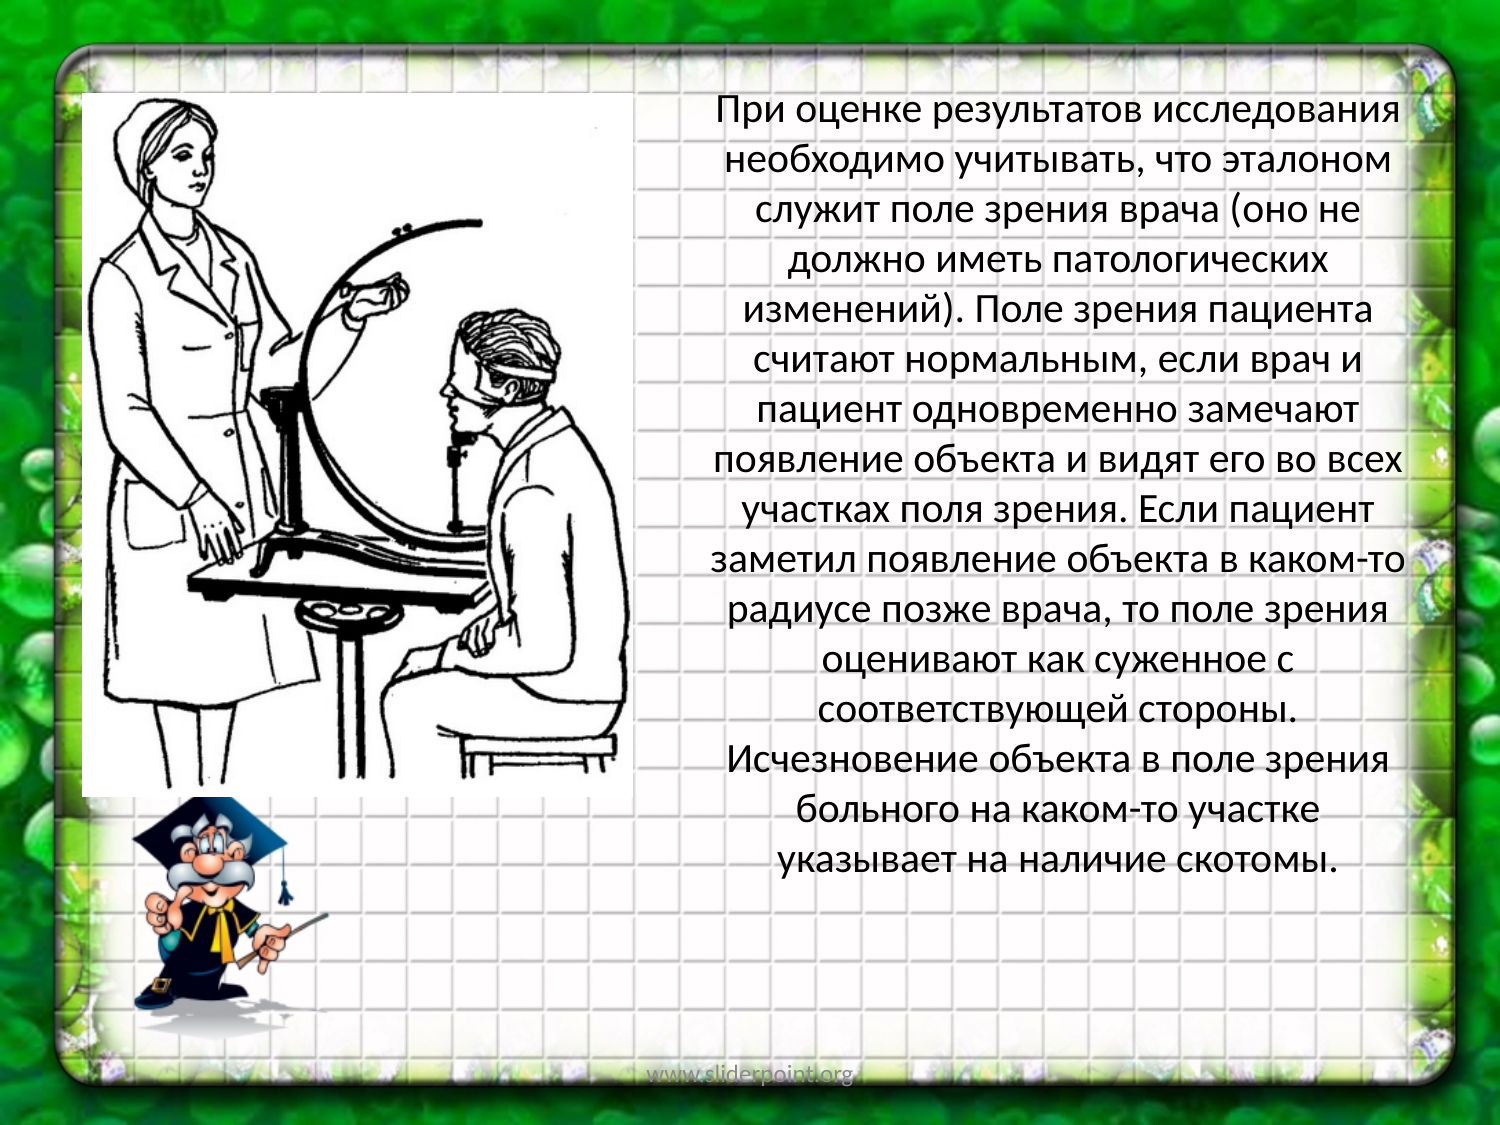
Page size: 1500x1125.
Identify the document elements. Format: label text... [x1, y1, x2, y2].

picture [0, 0, 1500, 1125]
footer www.sliderpoint.org [512, 1042, 988, 1103]
title При оценке результатов исследования необходимо учитывать, что эталоном служит поле зрения врача (оно не должно иметь патологических изменений). Поле зрения пациента считают нормальным, если врач и пациент одновременно замечают появление объекта и видят его во всех участках поля зрения. Если пациент заметил появление объекта в каком-то радиусе позже врача, то поле зрения оценивают как суженное с соответствующей стороны. Исчезновение объекта в поле зрения больного на каком-то участке указывает на наличие скотомы. [691, 210, 1425, 750]
